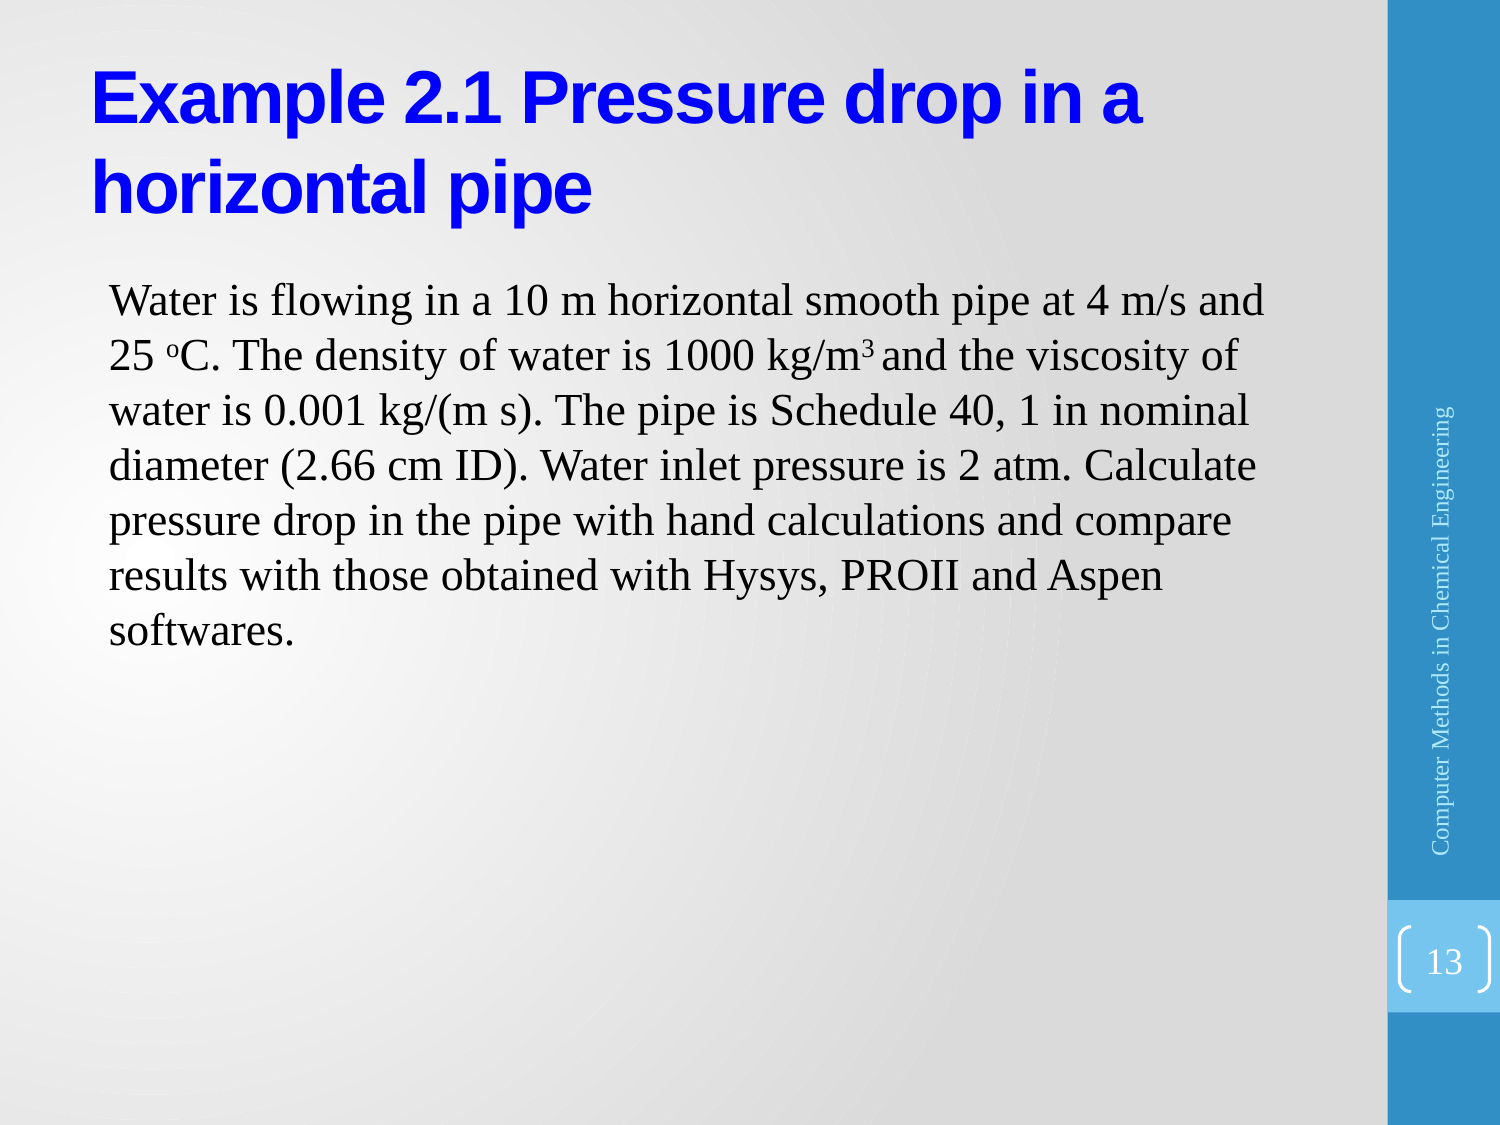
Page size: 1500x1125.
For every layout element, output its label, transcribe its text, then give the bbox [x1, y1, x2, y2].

title Example 2.1 Pressure drop in a horizontal pipe [75, 45, 1359, 233]
slide_number 13 [1397, 925, 1492, 994]
list Water is flowing in a 10 m horizontal smooth pipe at 4 m/s and 25 oC. The density of water is 1000 kg/m3 and the viscosity of water is 0.001 kg/(m s). The pipe is Schedule 40, 1 in nominal diameter (2.66 cm ID). Water inlet pressure is 2 atm. Calculate pressure drop in the pipe with hand calculations and compare results with those obtained with Hysys, PROII and Aspen softwares. [75, 262, 1325, 1050]
footer Computer Methods in Chemical Engineering [1408, 391, 1469, 889]
